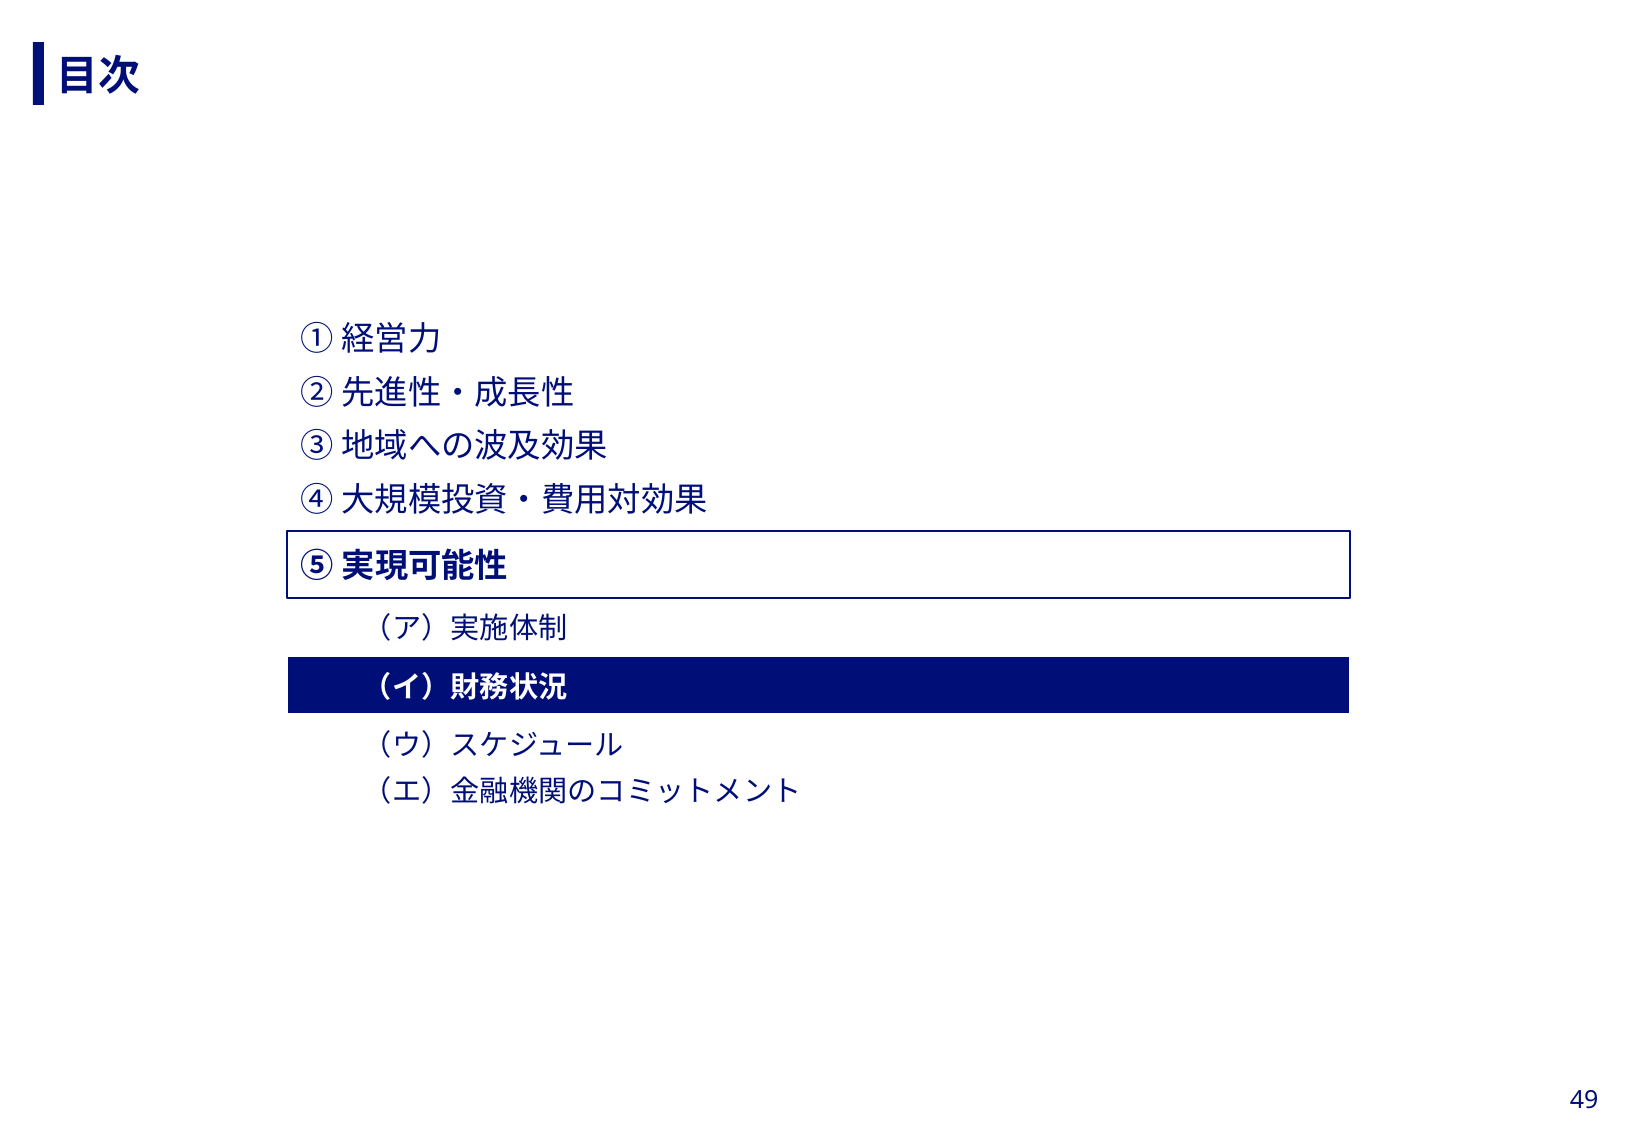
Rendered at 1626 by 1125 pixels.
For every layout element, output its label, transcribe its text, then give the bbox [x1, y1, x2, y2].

text_box ③地域への波及効果 [287, 417, 1350, 471]
text_box ①経営力 [287, 317, 1350, 364]
text_box ④大規模投資・費用対効果 [287, 471, 1350, 531]
text_box （エ）金融機関のコミットメント [287, 766, 1350, 808]
text_box （イ）財務状況 [287, 656, 1350, 714]
text_box ⑤実現可能性 [287, 531, 1350, 597]
text_box （ウ）スケジュール [287, 714, 1350, 766]
text_box （ア）実施体制 [287, 597, 1350, 656]
text_box ②先進性・成長性 [287, 364, 1350, 417]
title 目次 [32, 42, 1592, 105]
